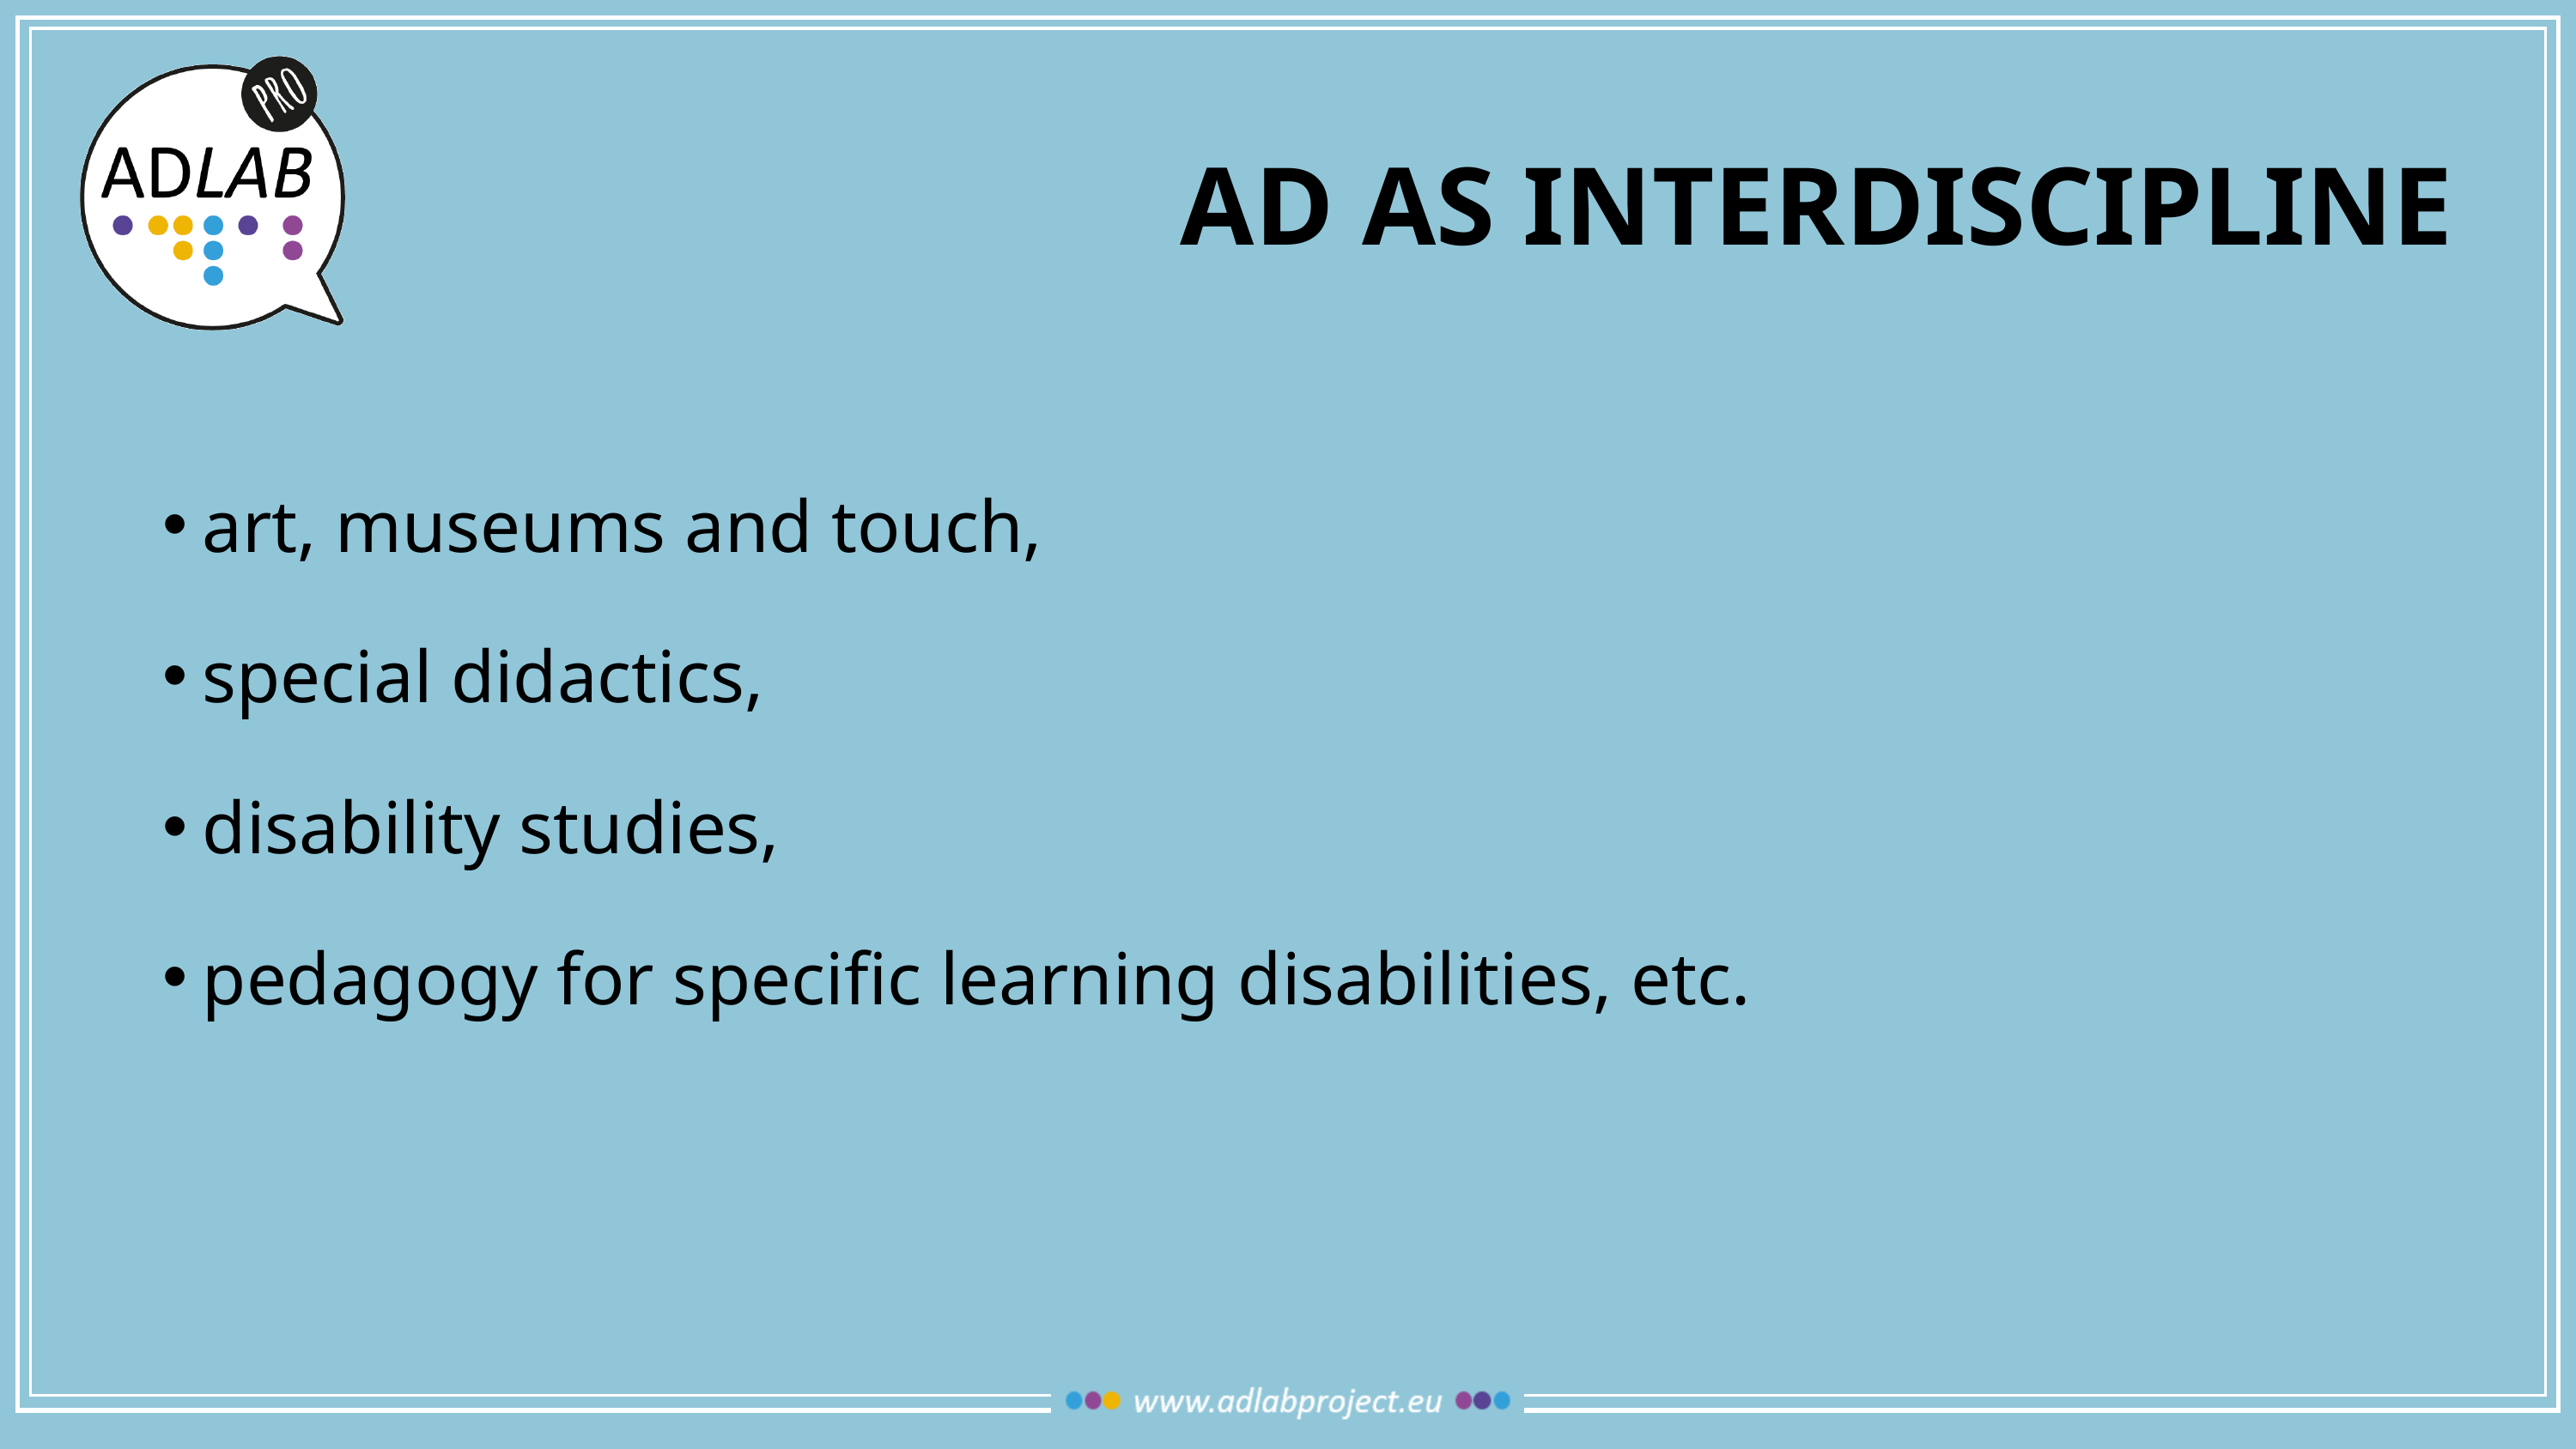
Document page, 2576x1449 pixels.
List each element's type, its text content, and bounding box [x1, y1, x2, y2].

title Ad as interdiscipline [384, 70, 2467, 351]
picture [1051, 1378, 1524, 1429]
picture [72, 49, 353, 330]
list art, museums and touch, special didactics, disability studies, pedagogy for specific learning disabilities, etc. [150, 431, 2467, 1087]
